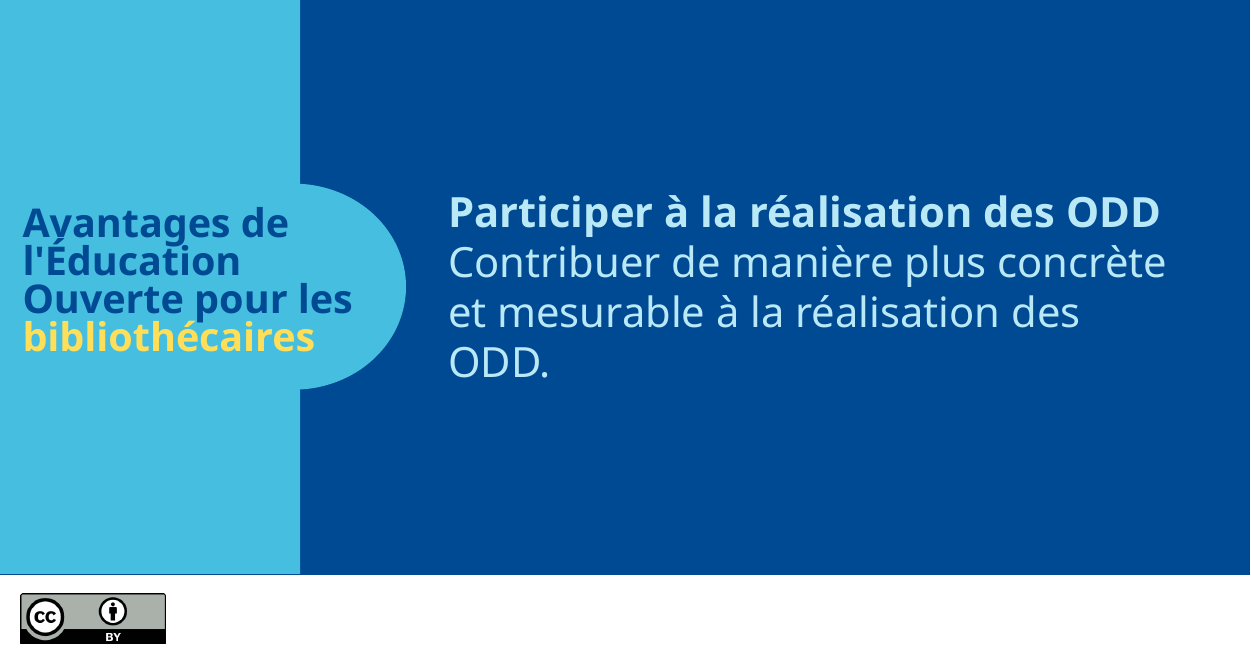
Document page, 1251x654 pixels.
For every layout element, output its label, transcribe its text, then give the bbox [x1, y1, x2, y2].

text_box [381, 221, 407, 352]
text_box [0, 582, 1250, 654]
text_box [0, 0, 301, 574]
text_box Avantages de l'Éducation Ouverte pour les bibliothécaires [10, 195, 381, 372]
picture [20, 592, 166, 645]
text_box [231, 372, 357, 390]
text_box [242, 183, 345, 195]
text_box Participer à la réalisation des ODD Contribuer de manière plus concrète et mesurable à la réalisation des ODD. [435, 173, 1198, 398]
